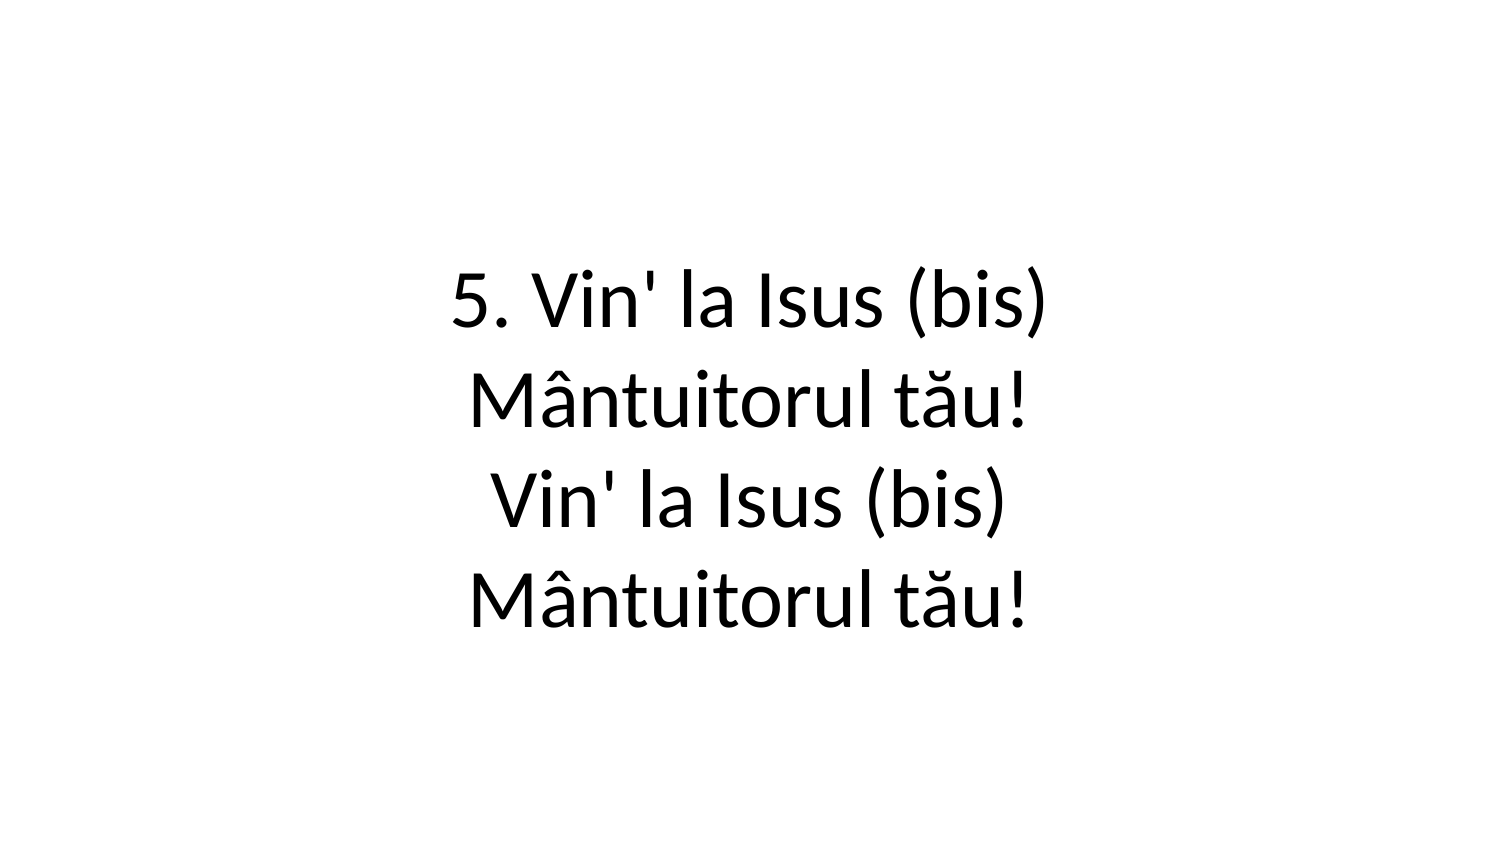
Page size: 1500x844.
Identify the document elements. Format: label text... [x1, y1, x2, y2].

text_box 5. Vin' la Isus (bis) Mântuitorul tău! Vin' la Isus (bis) Mântuitorul tău! [434, 192, 1066, 652]
